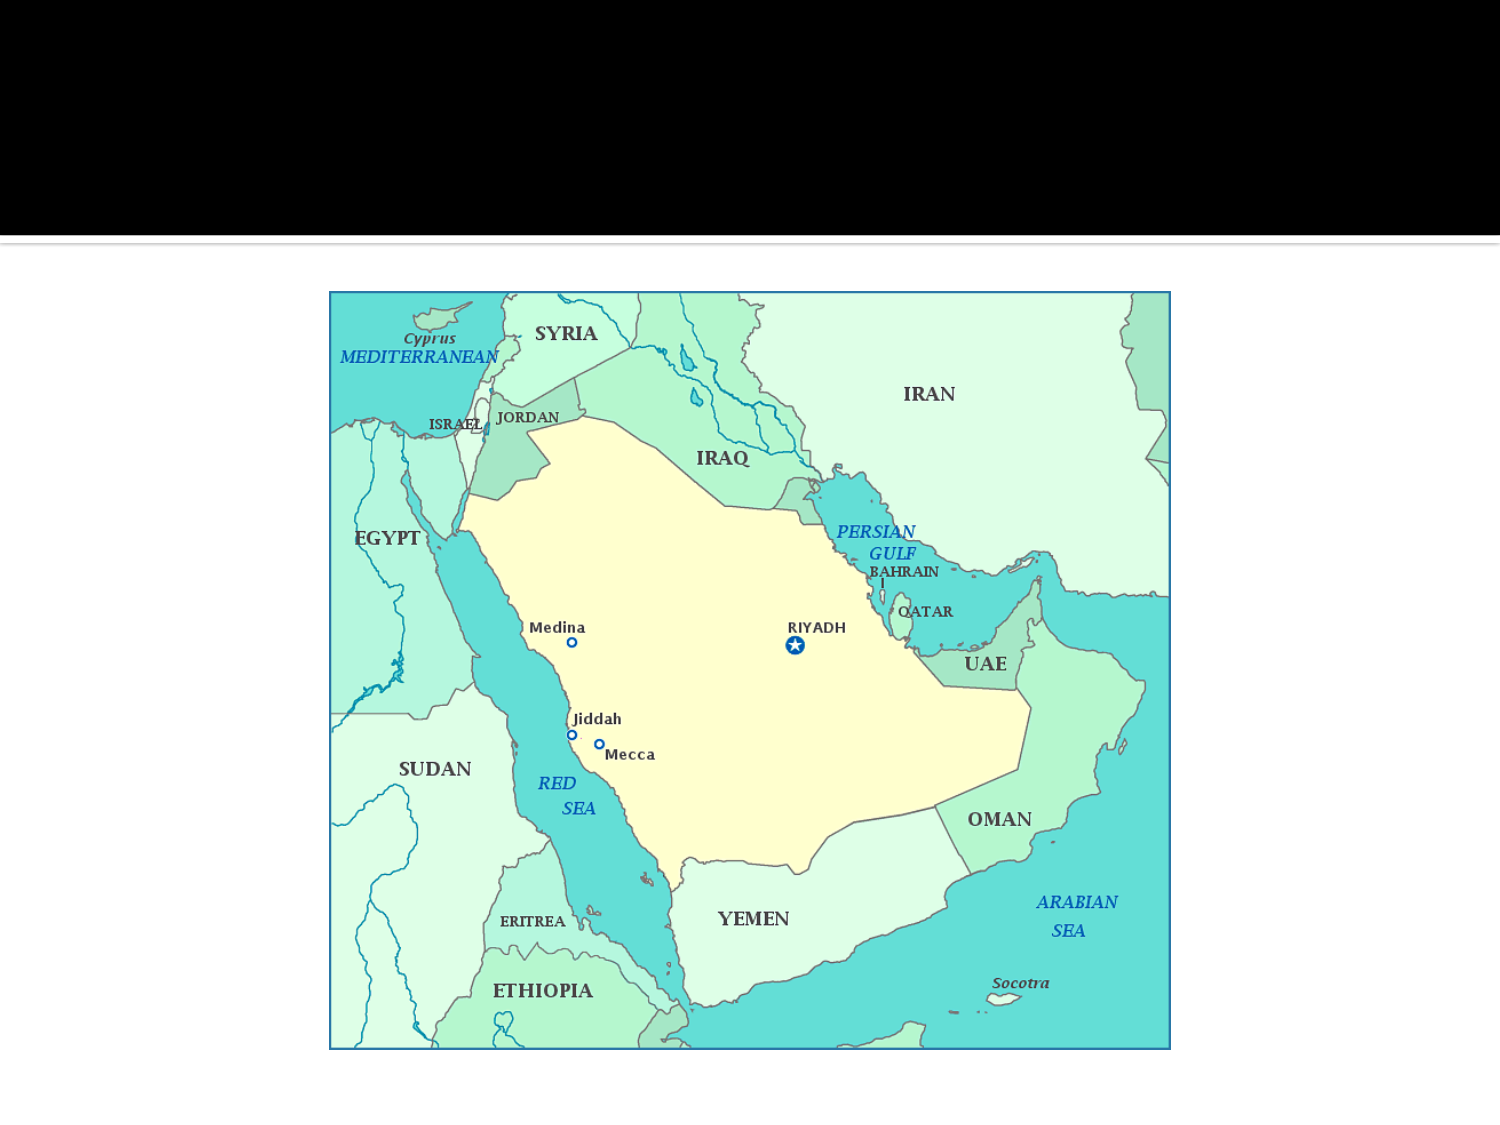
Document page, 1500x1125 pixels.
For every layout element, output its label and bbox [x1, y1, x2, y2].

list [329, 291, 1171, 1050]
